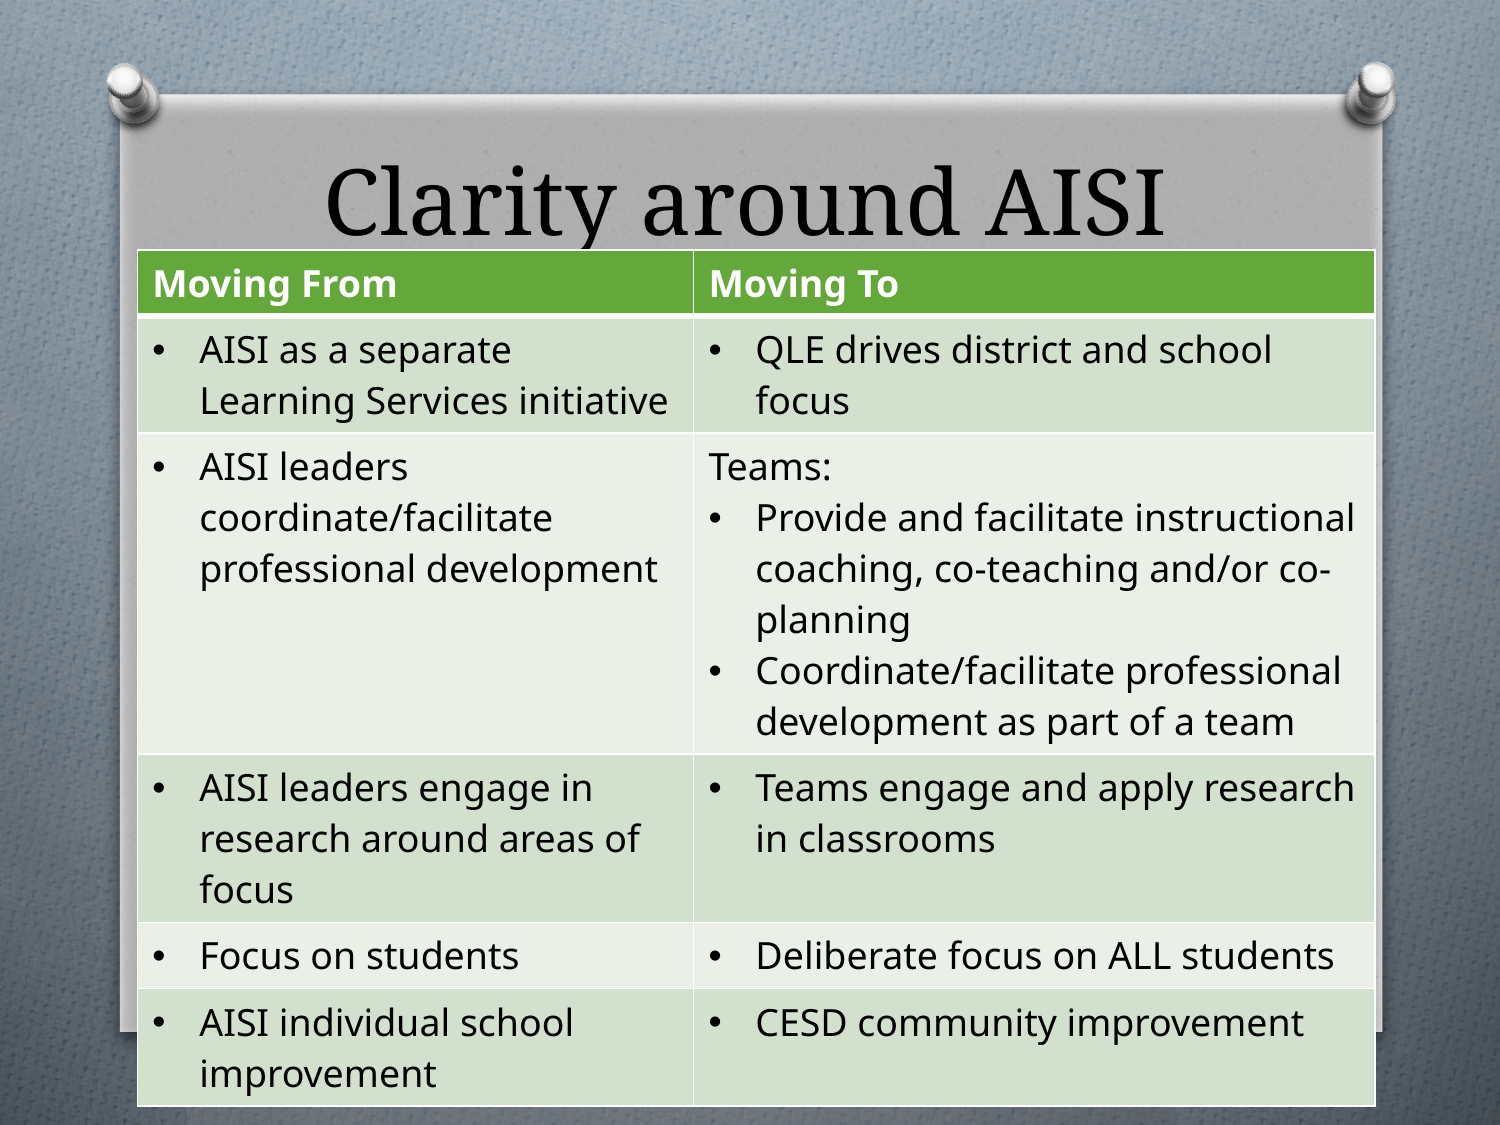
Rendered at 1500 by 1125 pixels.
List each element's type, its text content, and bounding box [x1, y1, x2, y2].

table_header Moving From [138, 251, 693, 313]
picture [75, 29, 198, 153]
table_cell CESD community improvement [694, 989, 1374, 1105]
table_cell Deliberate focus on ALL students [694, 923, 1374, 988]
title Clarity around AISI [174, 99, 1318, 249]
picture [1317, 35, 1439, 156]
table_header Moving To [694, 251, 1374, 313]
table_cell QLE drives district and school focus [694, 319, 1374, 432]
table_cell AISI individual school improvement [138, 989, 693, 1105]
table_cell Teams: Provide and facilitate instructional coaching, co-teaching and/or co-planning Coordinate/facilitate professional development as part of a team [694, 434, 1374, 753]
table_cell AISI leaders coordinate/facilitate professional development [138, 434, 693, 753]
table_cell Teams engage and apply research in classrooms [694, 755, 1374, 922]
table_cell AISI as a separate Learning Services initiative [138, 319, 693, 432]
table_cell AISI leaders engage in research around areas of focus [138, 755, 693, 922]
table_cell Focus on students [138, 923, 693, 988]
